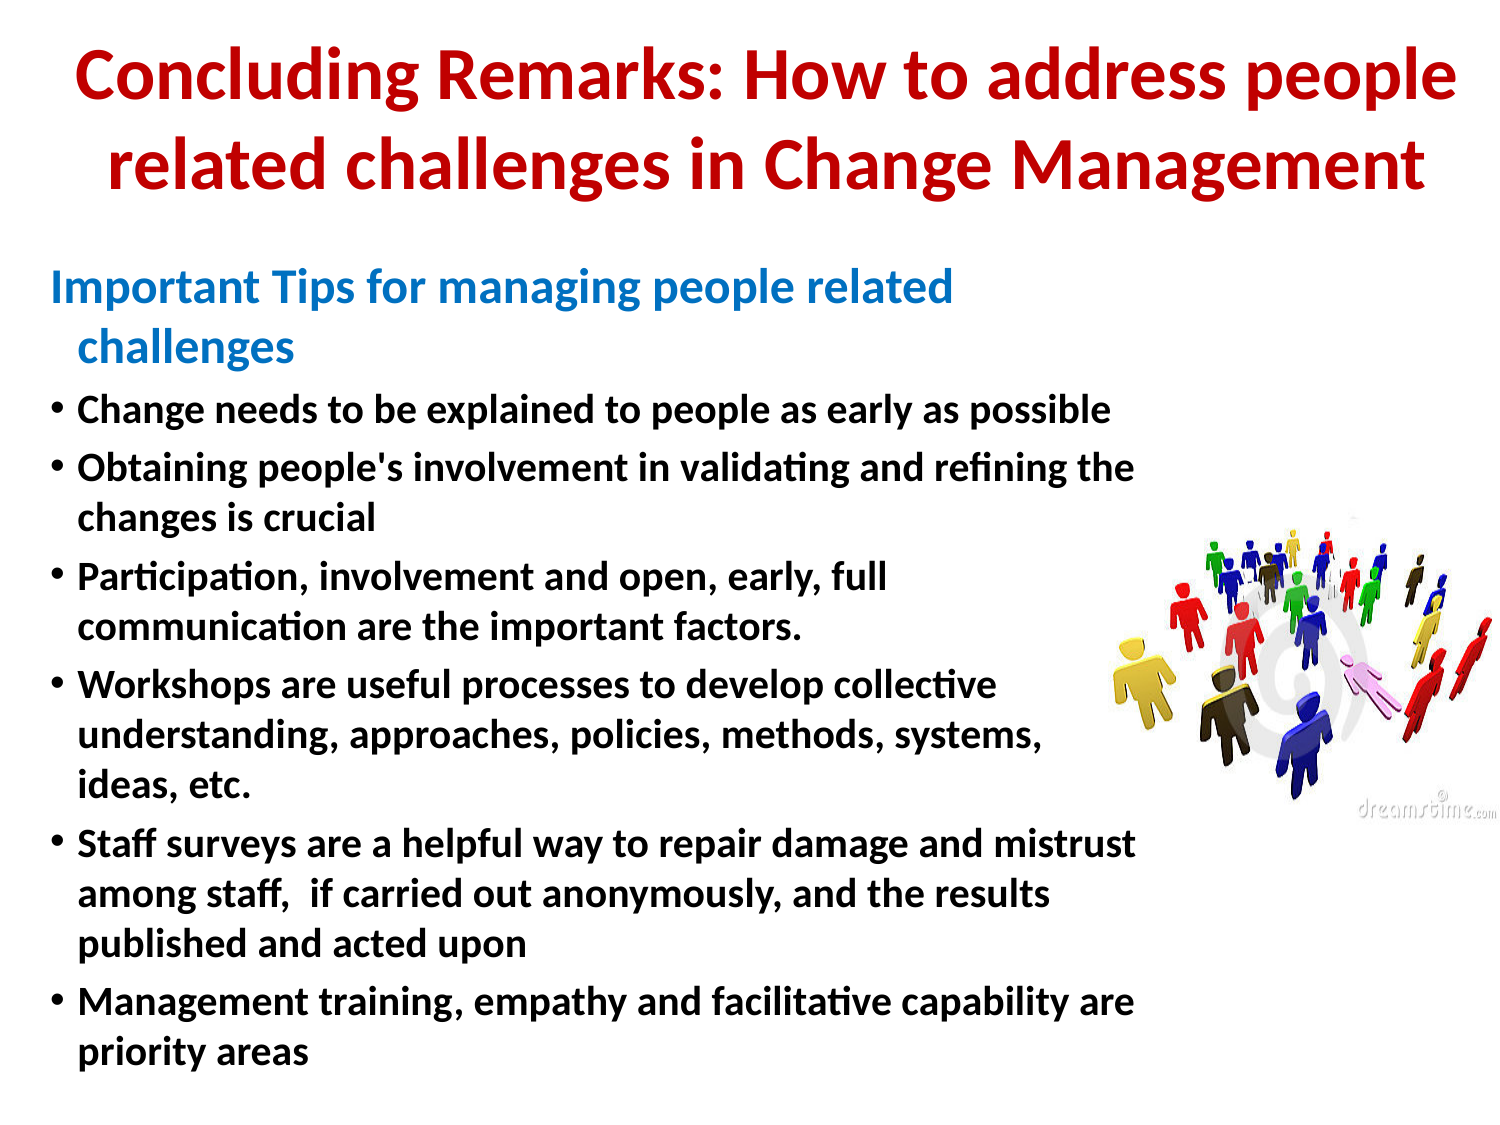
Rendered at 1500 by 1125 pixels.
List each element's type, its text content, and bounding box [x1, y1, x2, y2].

title Concluding Remarks: How to address people related challenges in Change Management [53, 24, 1498, 250]
picture [1099, 487, 1500, 826]
list Important Tips for managing people related challenges Change needs to be explained to people as early as possible Obtaining people's involvement in validating and refining the changes is crucial Participation, involvement and open, early, full communication are the important factors. Workshops are useful processes to develop collective understanding, approaches, policies, methods, systems, ideas, etc. Staff surveys are a helpful way to repair damage and mistrust among staff, if carried out anonymously, and the results published and acted upon Management training, empathy and facilitative capability are priority areas [35, 246, 1163, 1088]
